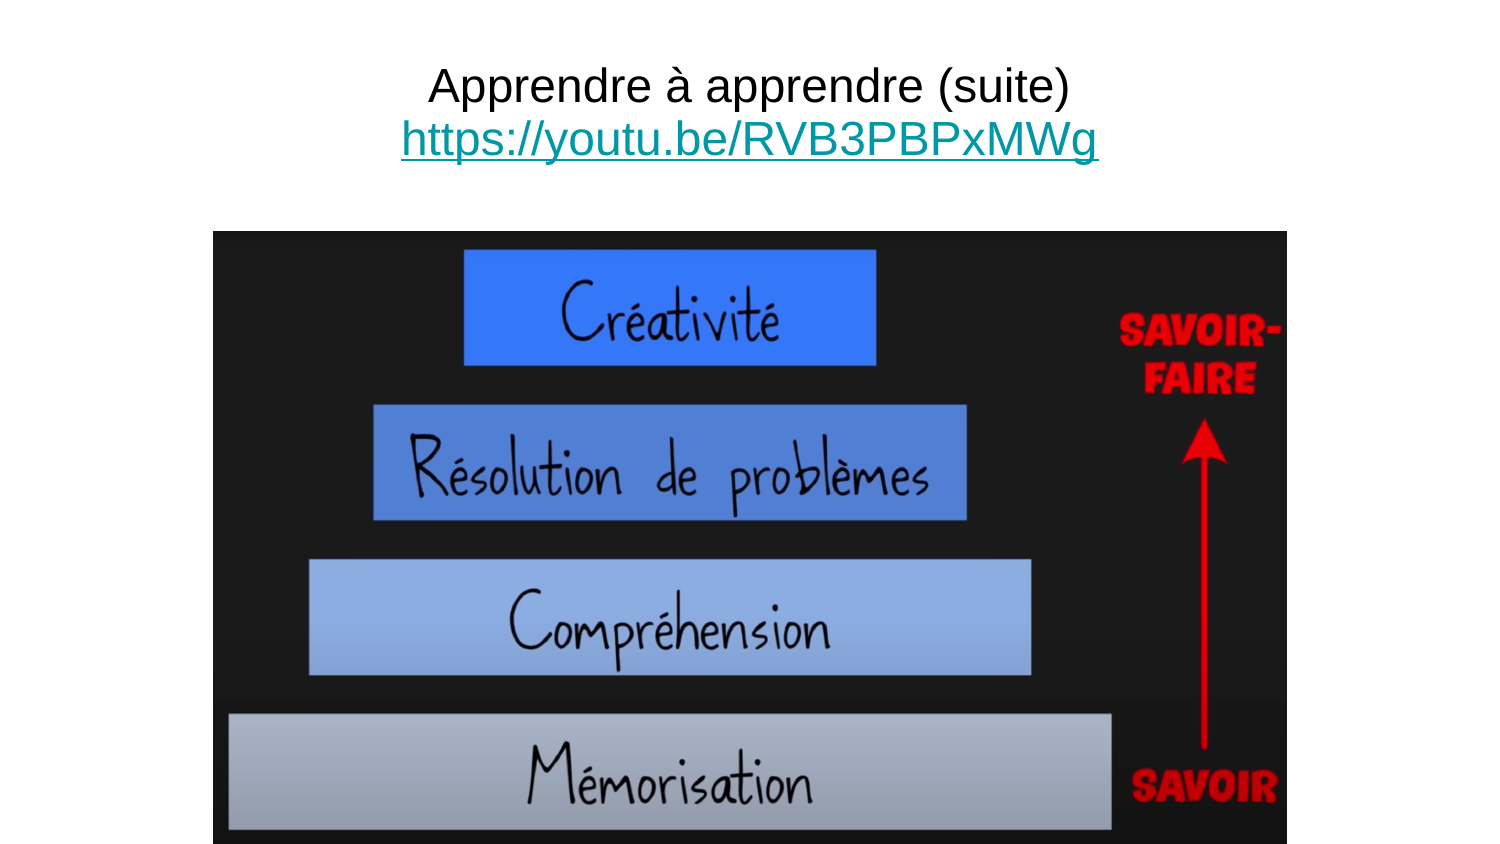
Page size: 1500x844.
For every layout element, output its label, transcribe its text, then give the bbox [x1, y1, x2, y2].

title Apprendre à apprendre (suite) https://youtu.be/RVB3PBPxMWg [51, 43, 1449, 182]
picture [213, 230, 1287, 844]
